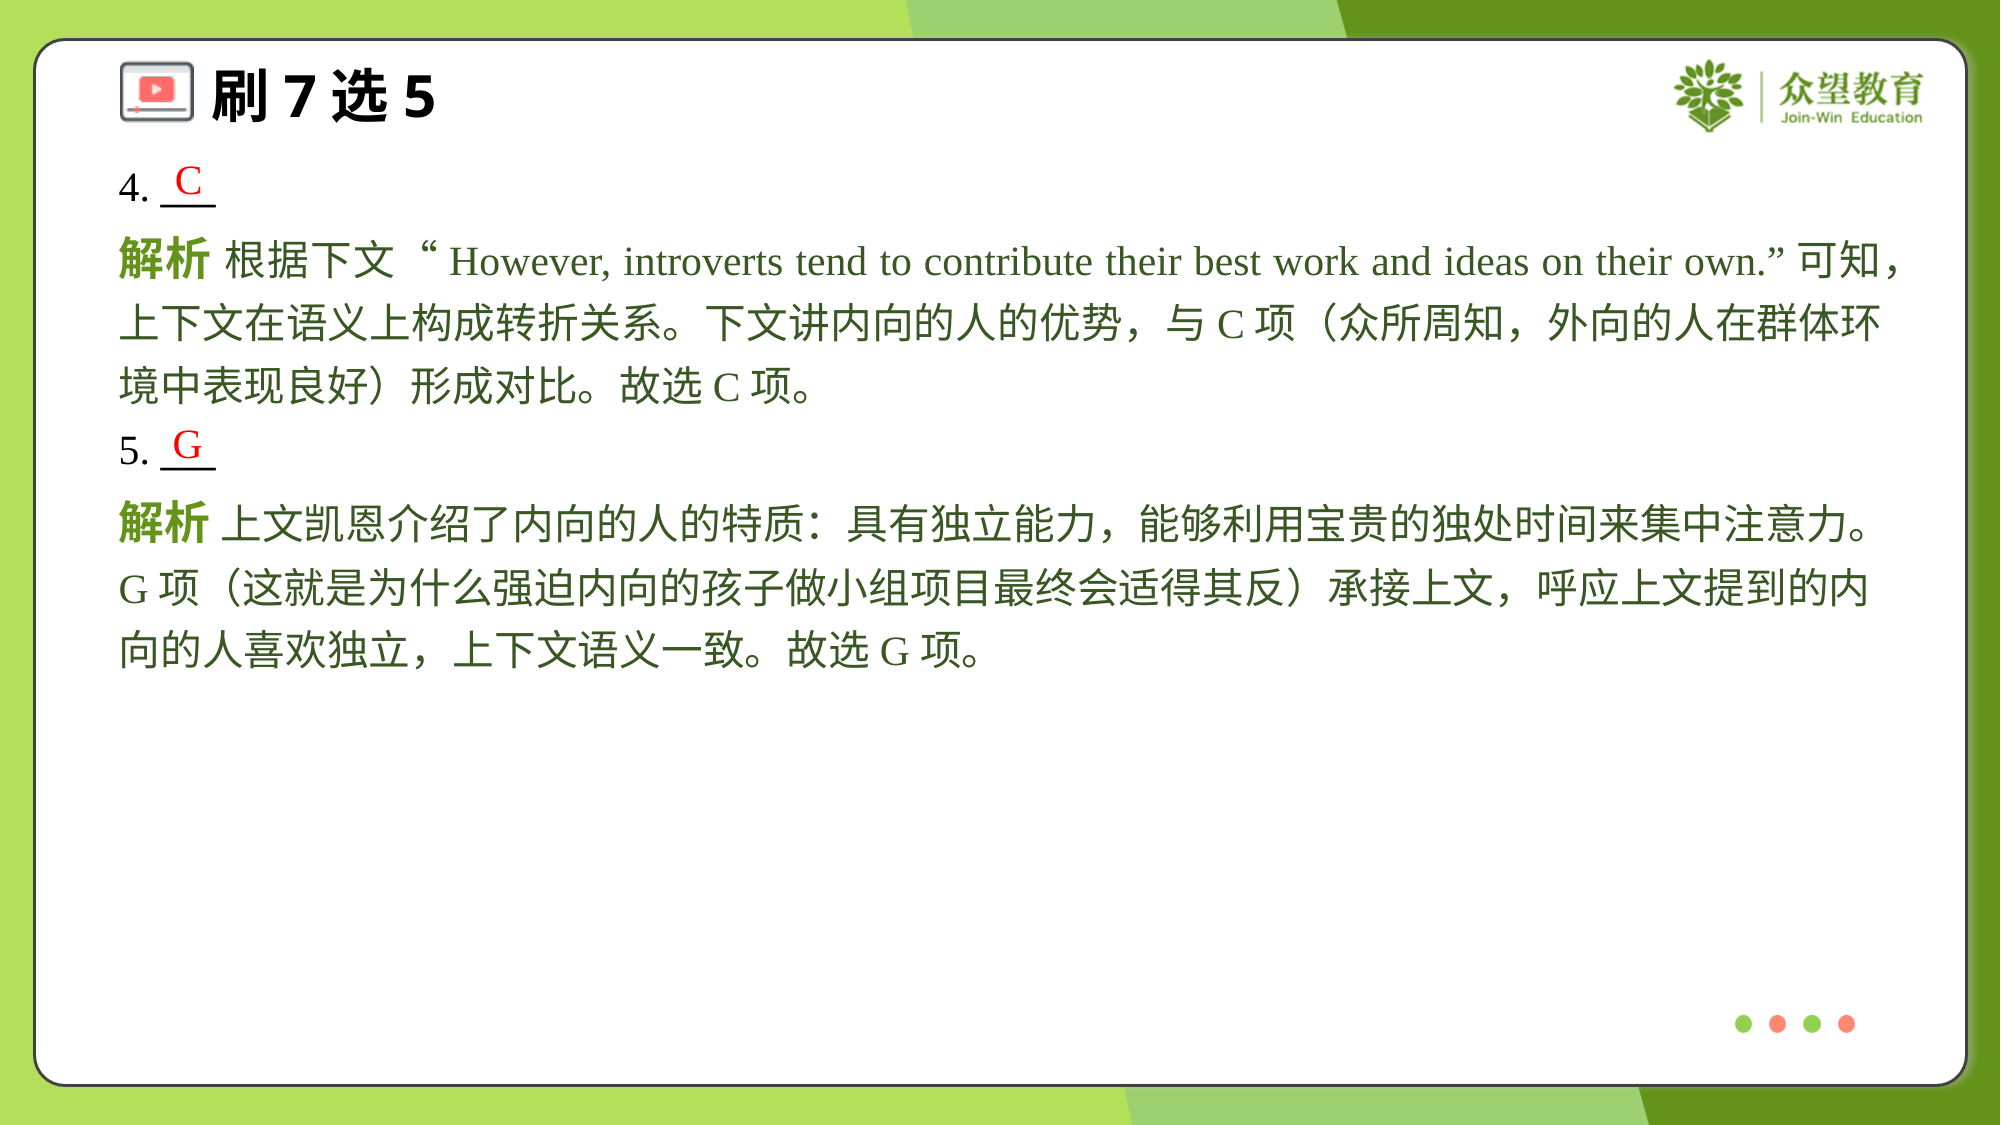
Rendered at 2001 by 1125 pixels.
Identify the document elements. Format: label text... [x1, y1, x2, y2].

text_box 解析 上文凯恩介绍了内向的人的特质：具有独立能力，能够利用宝贵的独处时间来集中注意力。G项（这就是为什么强迫内向的孩子做小组项目最终会适得其反）承接上文，呼应上文提到的内向的人喜欢独立，上下文语义一致。故选G项。 [118, 480, 1883, 670]
text_box 4. ___ [118, 146, 1883, 204]
text_box 解析 根据下文“However, introverts tend to contribute their best work and ideas on their own.”可知，上下文在语义上构成转折关系。下文讲内向的人的优势，与C项（众所周知，外向的人在群体环境中表现良好）形成对比。故选C项。 [118, 215, 1883, 405]
text_box G [167, 404, 208, 463]
picture [0, 0, 2000, 1125]
text_box C [170, 140, 208, 199]
text_box 5. ___ [118, 410, 1883, 468]
